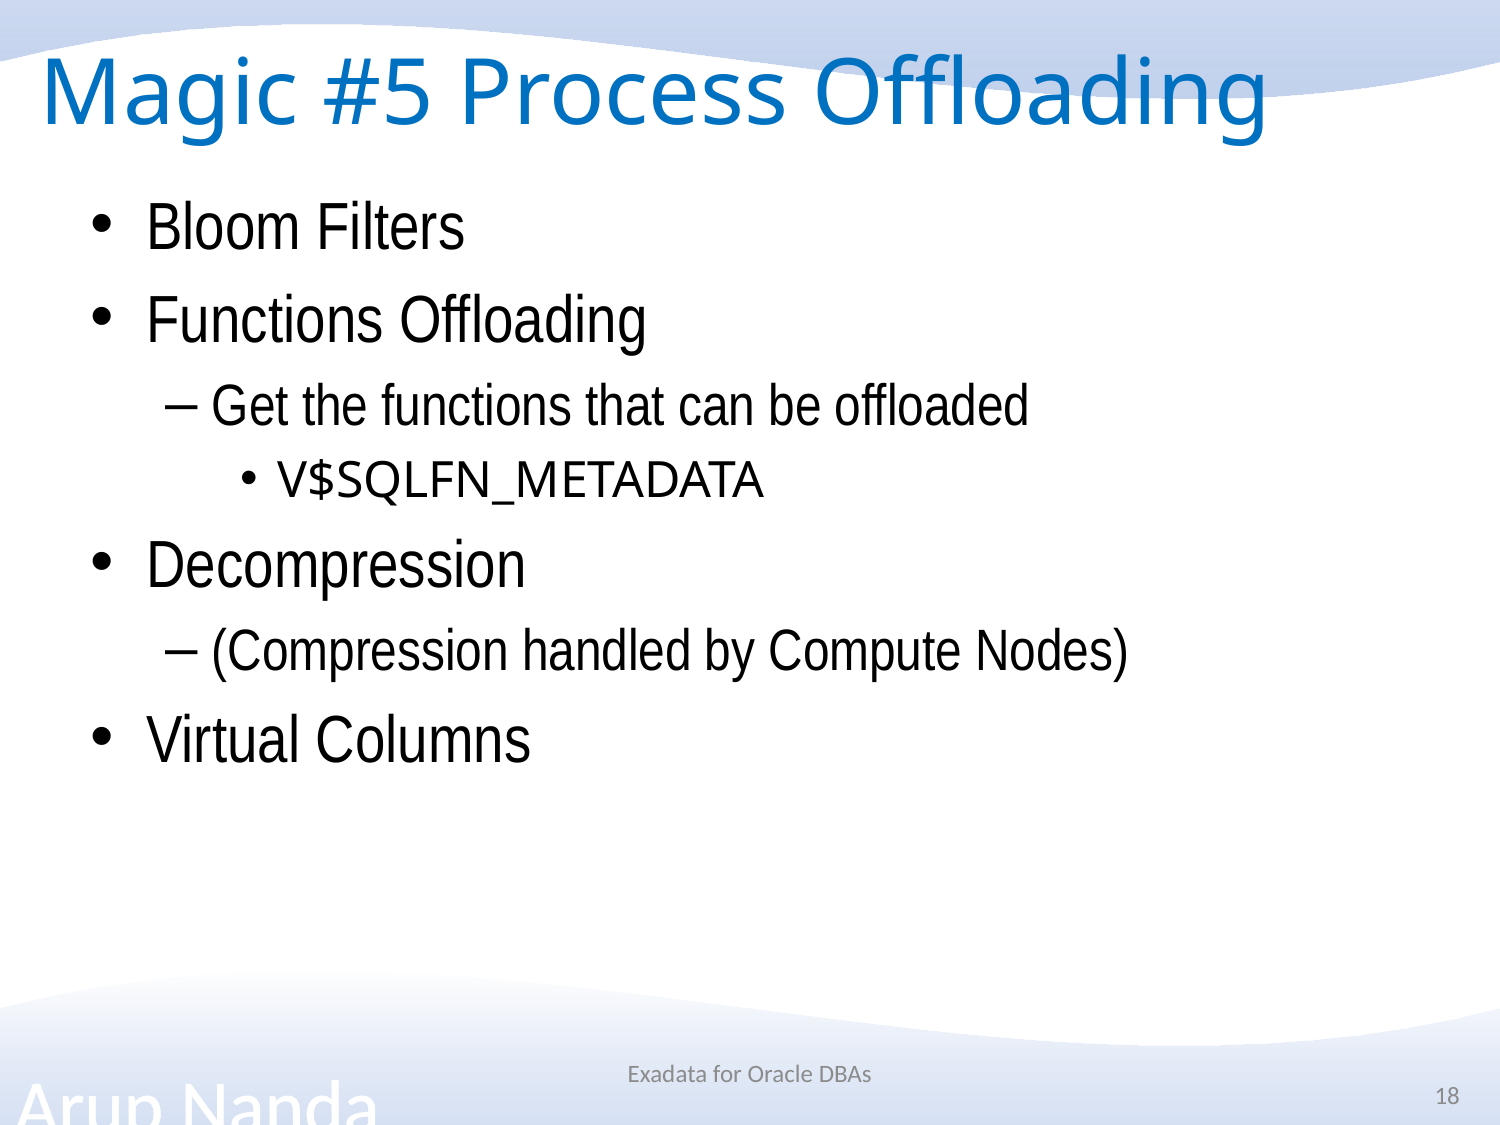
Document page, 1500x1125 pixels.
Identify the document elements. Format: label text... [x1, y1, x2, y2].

list Bloom Filters Functions Offloading Get the functions that can be offloaded V$SQLFN_METADATA Decompression (Compression handled by Compute Nodes) Virtual Columns [75, 174, 1425, 1005]
slide_number 18 [1125, 1065, 1475, 1125]
title Magic #5 Process Offloading [24, 24, 1475, 150]
footer Exadata for Oracle DBAs [512, 1042, 988, 1103]
